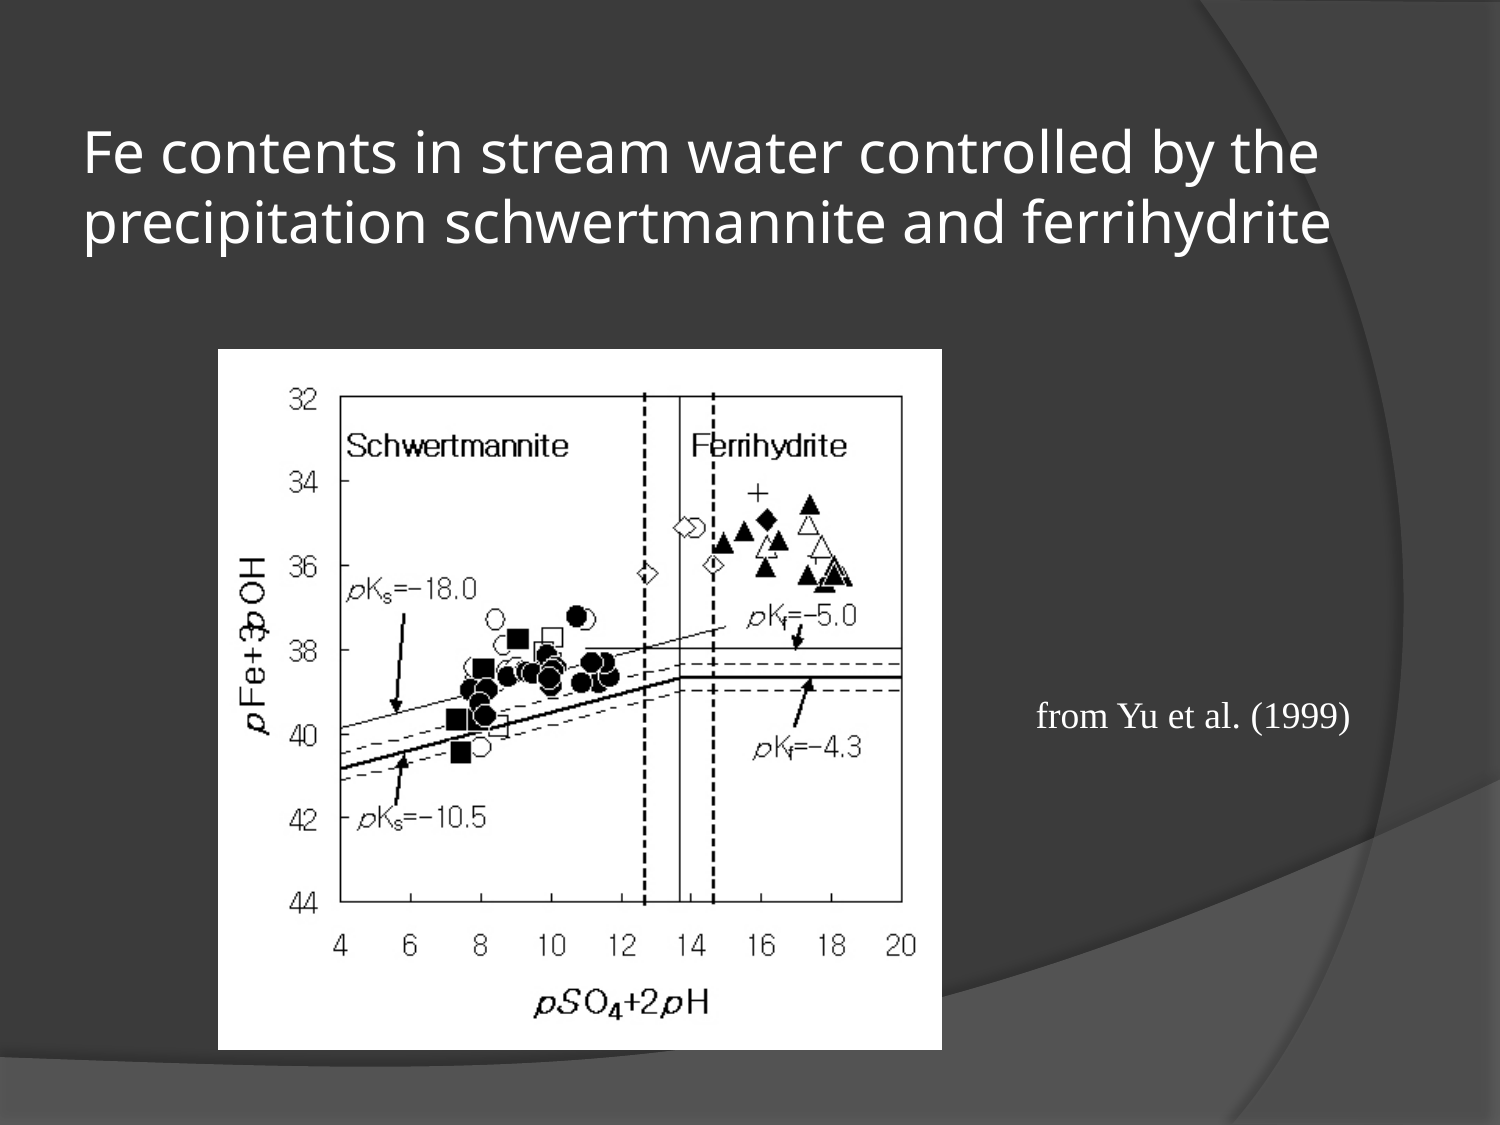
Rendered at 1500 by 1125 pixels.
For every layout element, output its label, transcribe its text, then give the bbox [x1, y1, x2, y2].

text_box from Yu et al. (1999) [1020, 684, 1366, 744]
title Fe contents in stream water controlled by the precipitation schwertmannite and ferrihydrite [75, 91, 1425, 279]
picture [218, 349, 943, 1051]
